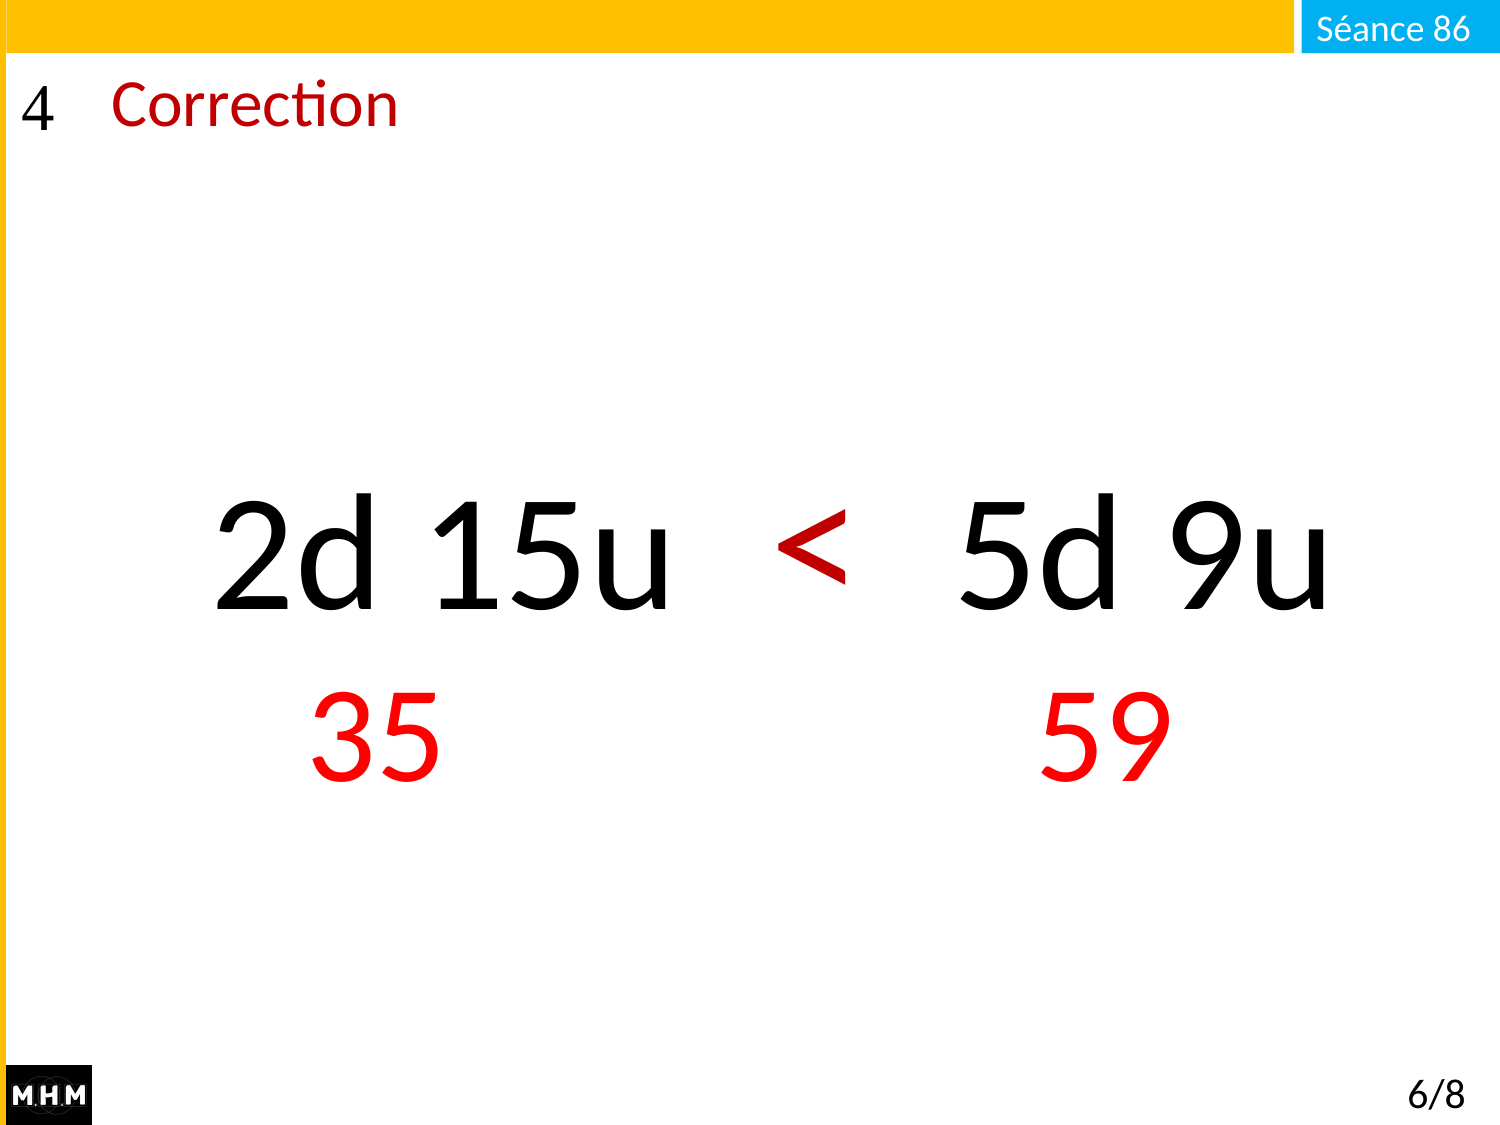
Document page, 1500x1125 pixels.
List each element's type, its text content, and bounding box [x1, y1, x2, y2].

text_box < [722, 414, 911, 636]
picture [6, 1065, 92, 1125]
list 6/8 [1373, 1064, 1500, 1125]
text_box 2d 15u . . . 5d 9u [911, 435, 1360, 636]
text_box 35 59 [260, 636, 1425, 817]
text_box 2d 15u . . . 5d 9u [196, 435, 722, 650]
title Correction [96, 60, 1391, 149]
